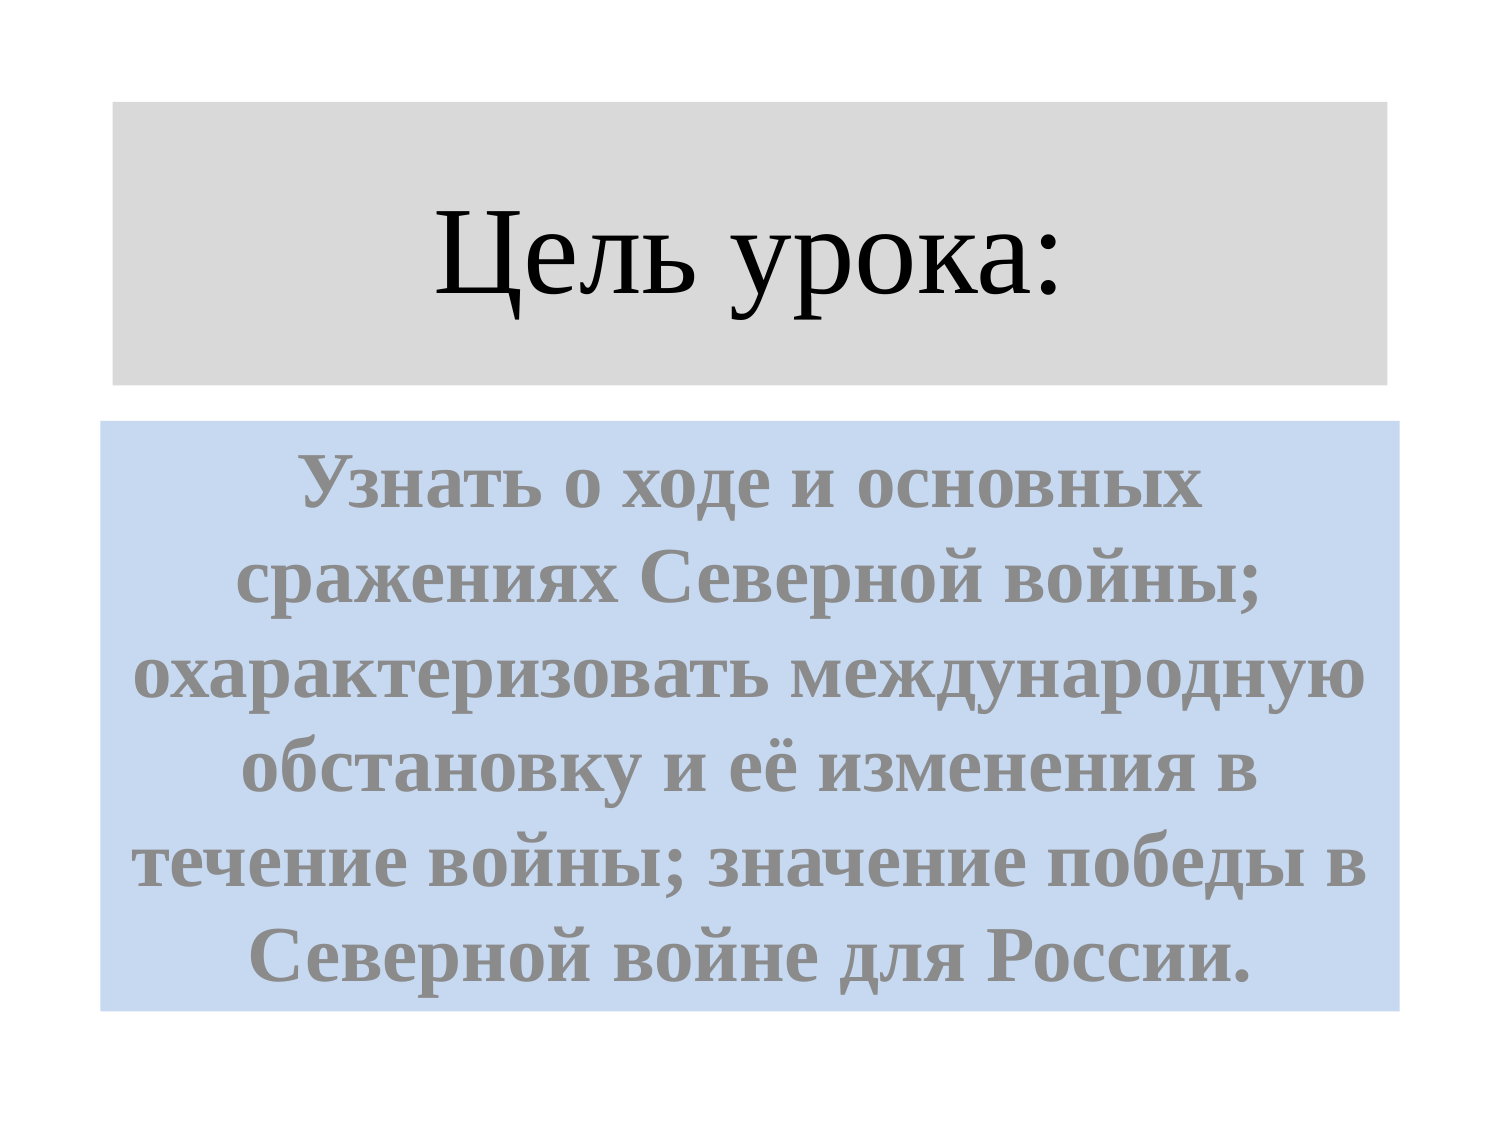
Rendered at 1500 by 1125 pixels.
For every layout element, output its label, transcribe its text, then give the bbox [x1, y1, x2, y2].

title Цель урока: [112, 101, 1388, 386]
subtitle Узнать о ходе и основных сражениях Северной войны; охарактеризовать международную обстановку и её изменения в течение войны; значение победы в Северной войне для России. [100, 420, 1400, 1012]
